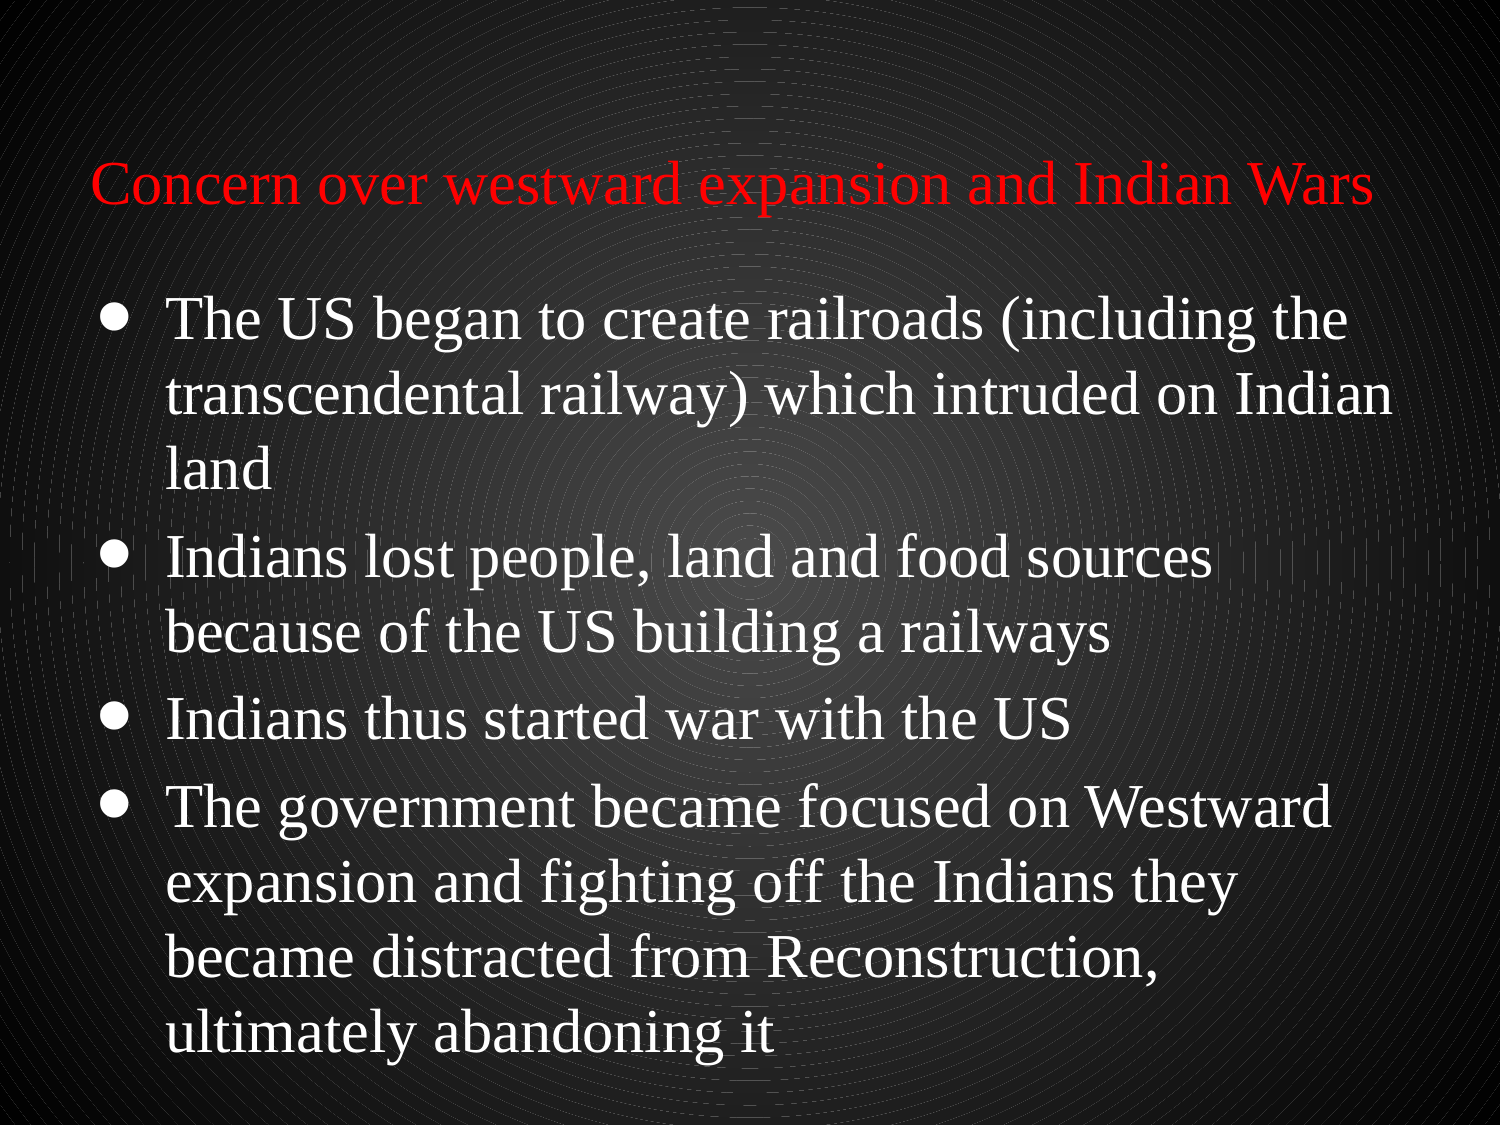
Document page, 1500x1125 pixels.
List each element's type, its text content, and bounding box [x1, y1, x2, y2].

title Concern over westward expansion and Indian Wars [75, 45, 1425, 233]
list The US began to create railroads (including the transcendental railway) which intruded on Indian land Indians lost people, land and food sources because of the US building a railways Indians thus started war with the US The government became focused on Westward expansion and fighting off the Indians they became distracted from Reconstruction, ultimately abandoning it [75, 262, 1425, 1078]
